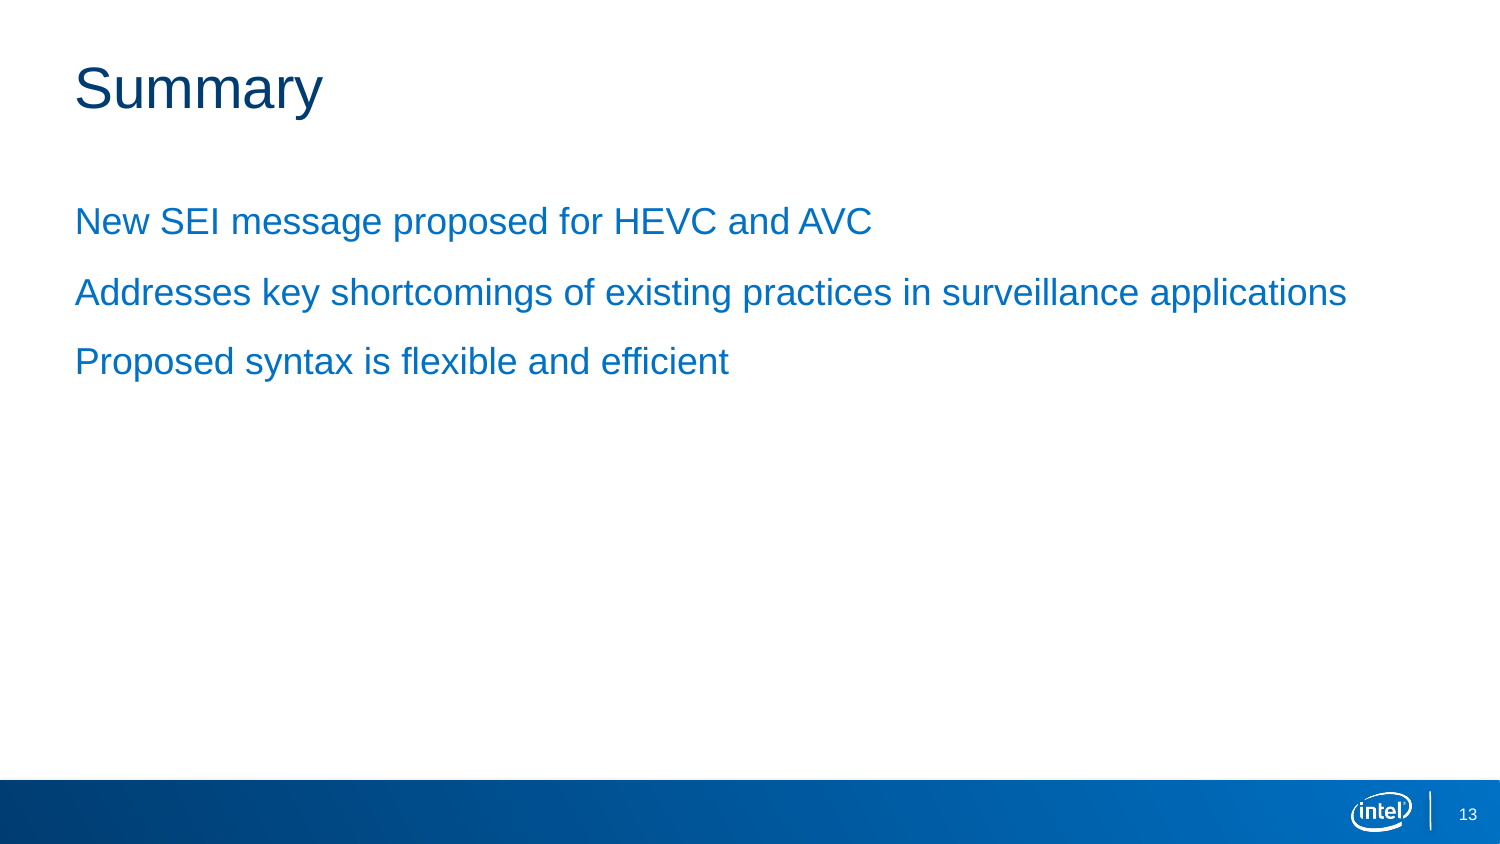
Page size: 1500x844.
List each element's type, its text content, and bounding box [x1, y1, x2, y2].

list New SEI message proposed for HEVC and AVC Addresses key shortcomings of existing practices in surveillance applications Proposed syntax is flexible and efficient [74, 197, 1425, 760]
title Summary [74, 50, 1425, 194]
slide_number 13 [1127, 791, 1478, 837]
